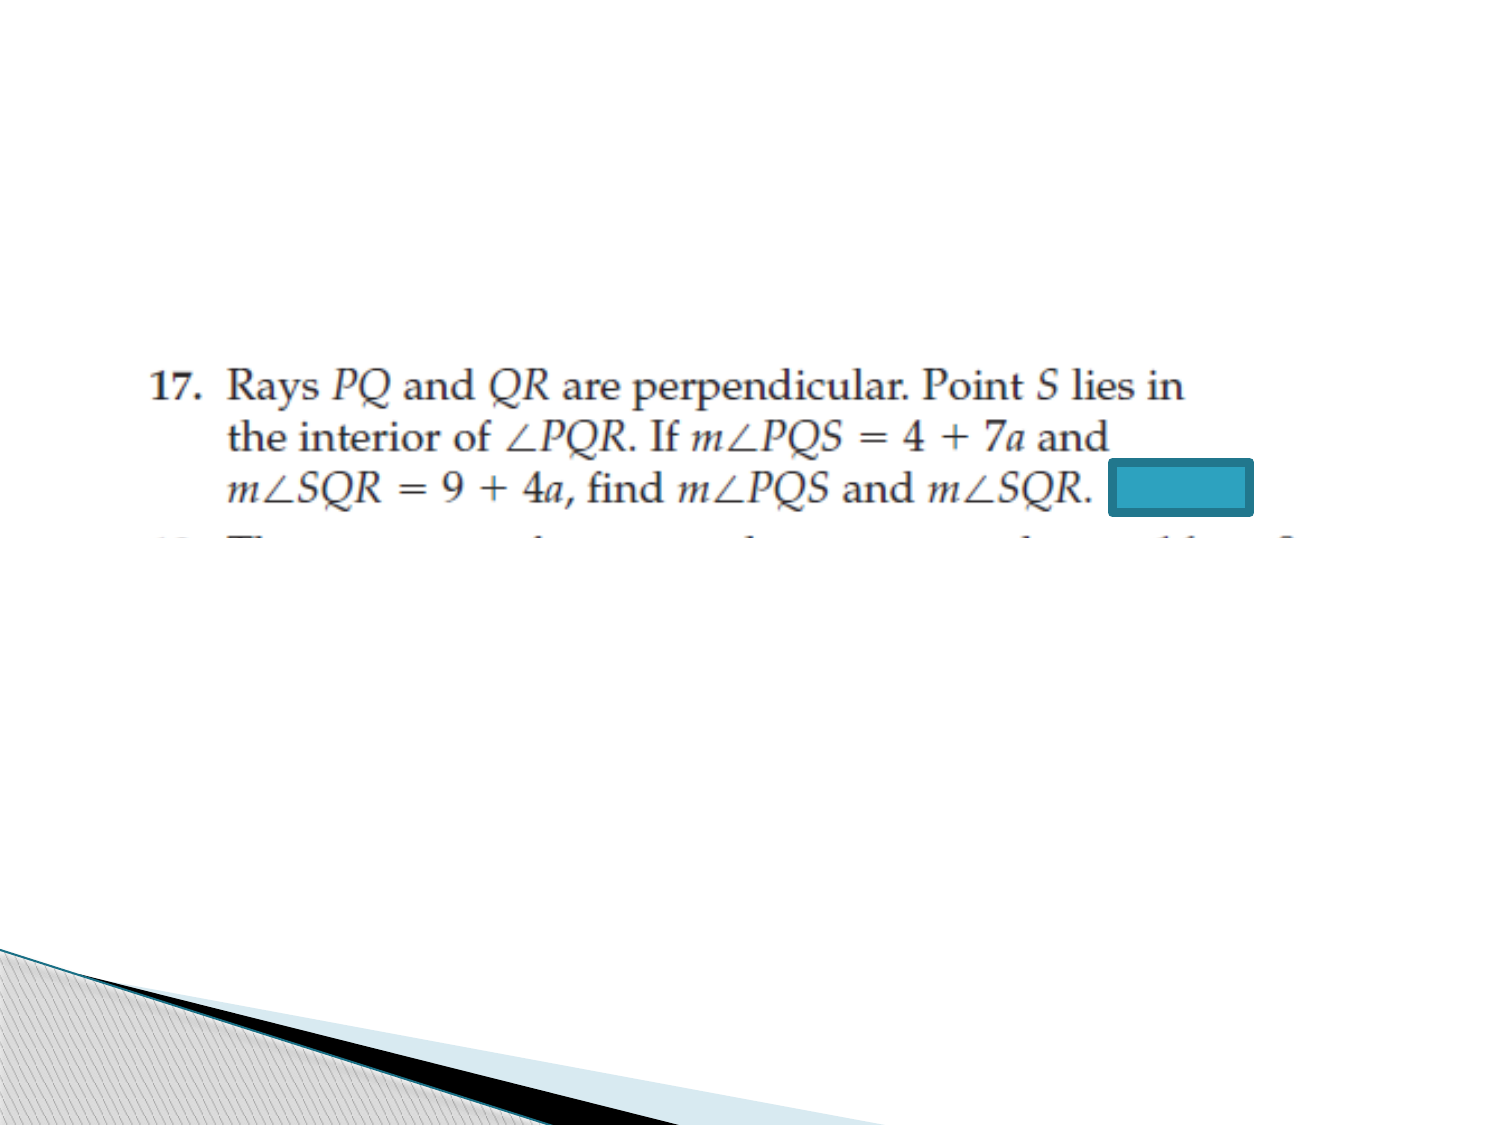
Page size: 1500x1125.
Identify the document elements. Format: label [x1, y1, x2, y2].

list [99, 349, 1338, 538]
